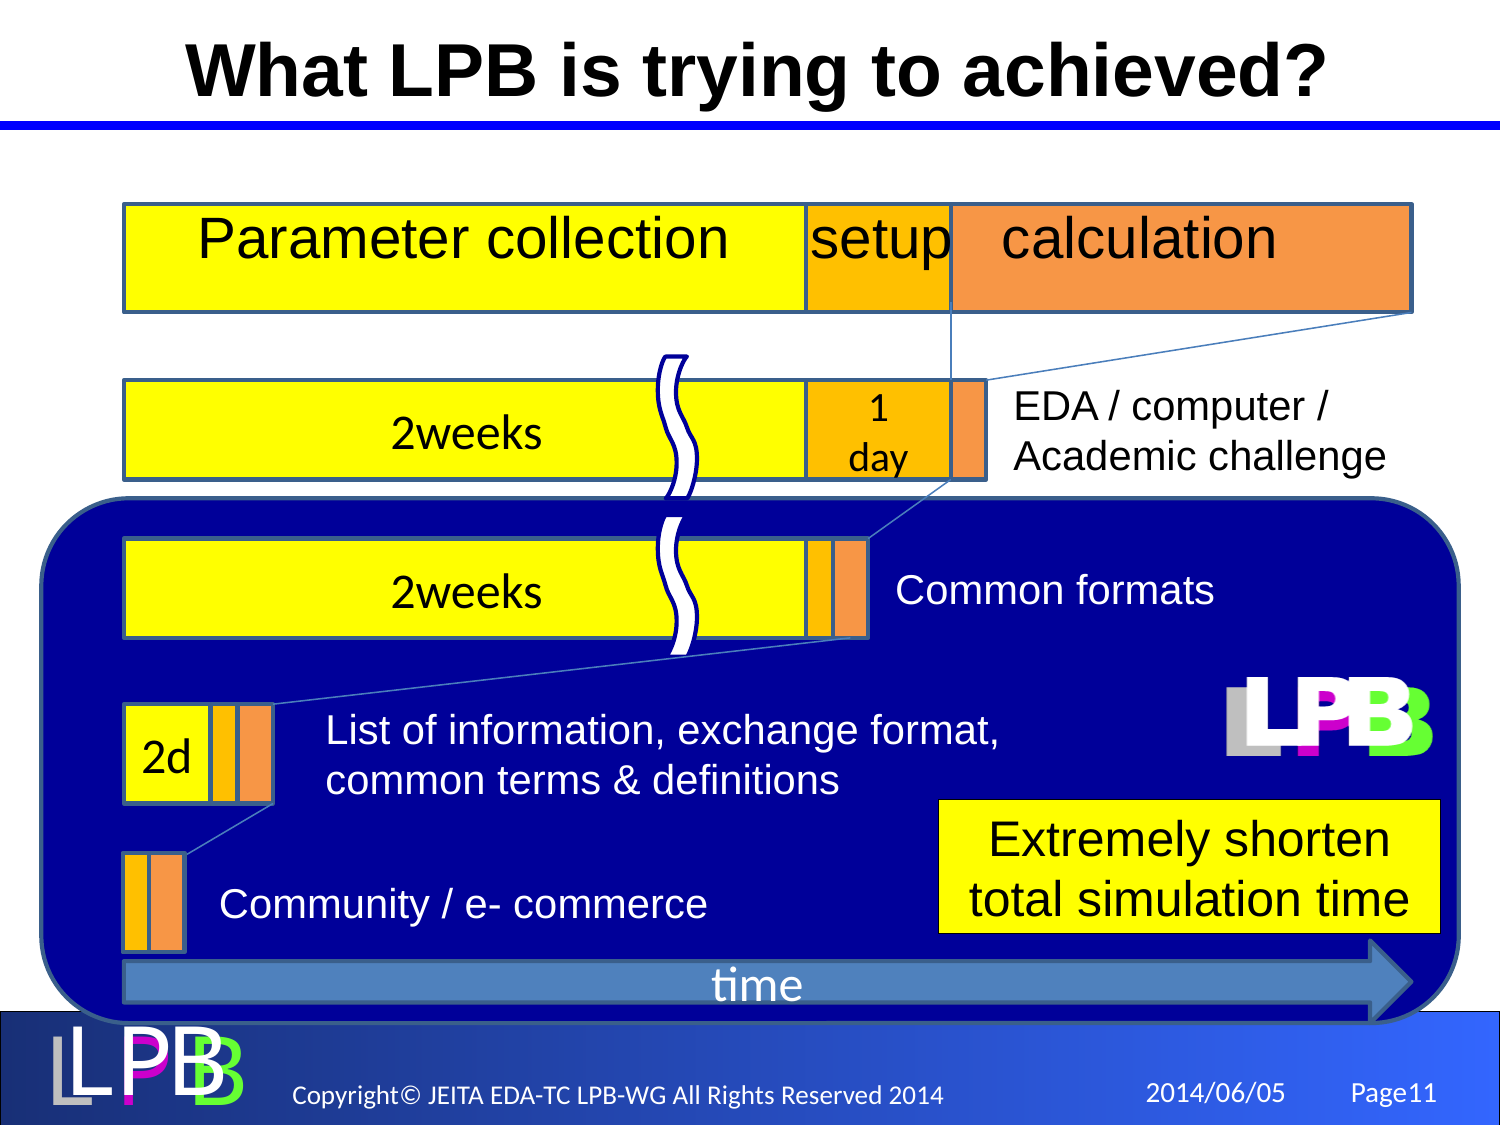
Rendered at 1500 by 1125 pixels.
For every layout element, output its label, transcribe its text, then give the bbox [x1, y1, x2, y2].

text_box Parameter collection setup calculation [182, 193, 1435, 278]
text_box [655, 512, 700, 636]
text_box 2weeks [122, 536, 674, 640]
text_box 2d [122, 702, 209, 806]
picture [1162, 620, 1496, 833]
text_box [985, 312, 1412, 381]
text_box 2weeks [122, 378, 674, 482]
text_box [186, 803, 274, 855]
title What LPB is trying to achieved? [56, 19, 1459, 114]
text_box 2weeks [679, 536, 804, 636]
text_box [949, 278, 1414, 314]
text_box Common formats [880, 555, 1260, 621]
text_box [272, 637, 851, 705]
text_box [831, 536, 870, 640]
text_box EDA / computer / Academic challenge [998, 371, 1500, 487]
text_box [235, 702, 275, 803]
text_box [121, 851, 147, 954]
text_box Extremely shorten total simulation time [938, 799, 1441, 934]
text_box [655, 354, 700, 501]
text_box 2weeks [679, 378, 804, 482]
text_box [209, 702, 235, 801]
text_box time [121, 938, 1414, 1026]
text_box [122, 202, 804, 314]
text_box List of information, exchange format, common terms & definitions [310, 695, 1025, 811]
text_box 1 day [804, 378, 949, 482]
text_box [804, 278, 949, 314]
text_box [147, 851, 187, 954]
text_box [804, 536, 831, 636]
text_box [39, 496, 1461, 1026]
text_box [867, 479, 951, 539]
text_box Community / e- commerce [204, 869, 919, 935]
text_box [949, 378, 988, 482]
